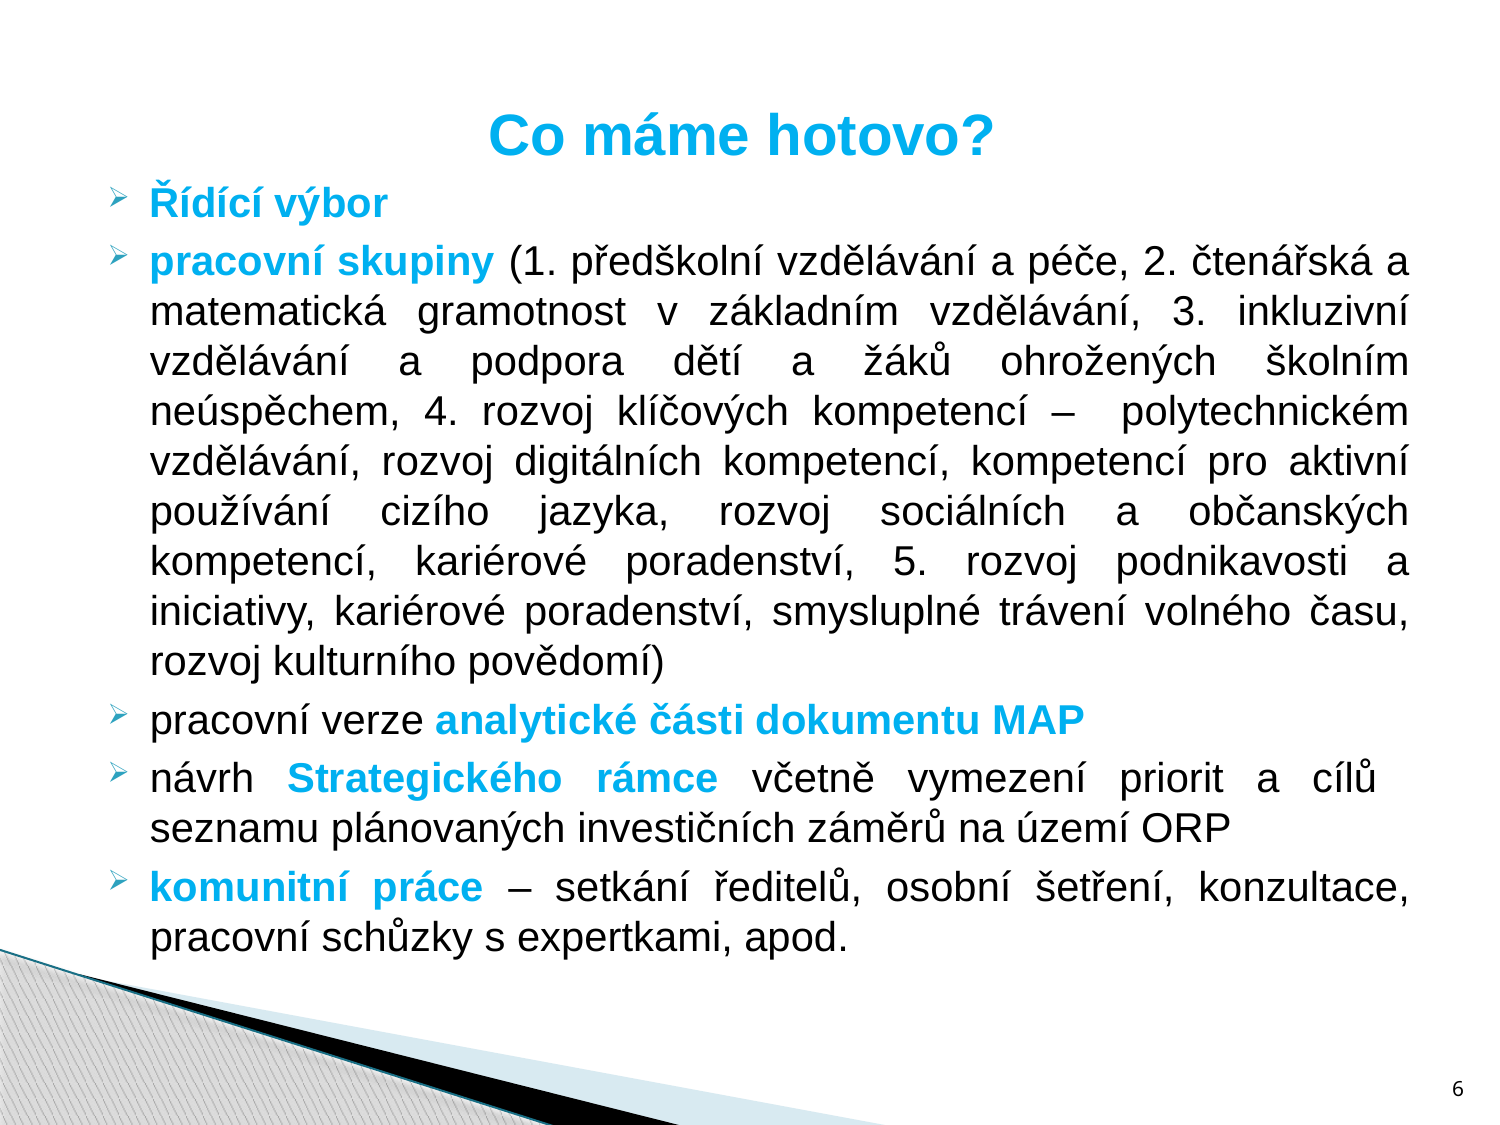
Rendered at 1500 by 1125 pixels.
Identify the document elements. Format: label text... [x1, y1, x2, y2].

slide_number 6 [1418, 1051, 1479, 1112]
list Co máme hotovo? Řídící výbor pracovní skupiny (1. předškolní vzdělávání a péče, 2. čtenářská a matematická gramotnost v základním vzdělávání, 3. inkluzivní vzdělávání a podpora dětí a žáků ohrožených školním neúspěchem, 4. rozvoj klíčových kompetencí – polytechnickém vzdělávání, rozvoj digitálních kompetencí, kompetencí pro aktivní používání cizího jazyka, rozvoj sociálních a občanských kompetencí, kariérové poradenství, 5. rozvoj podnikavosti a iniciativy, kariérové poradenství, smysluplné trávení volného času, rozvoj kulturního povědomí) pracovní verze analytické části dokumentu MAP návrh Strategického rámce včetně vymezení priorit a cílů seznamu plánovaných investičních záměrů na území ORP komunitní práce – setkání ředitelů, osobní šetření, konzultace, pracovní schůzky s expertkami, apod. [75, 90, 1425, 1035]
